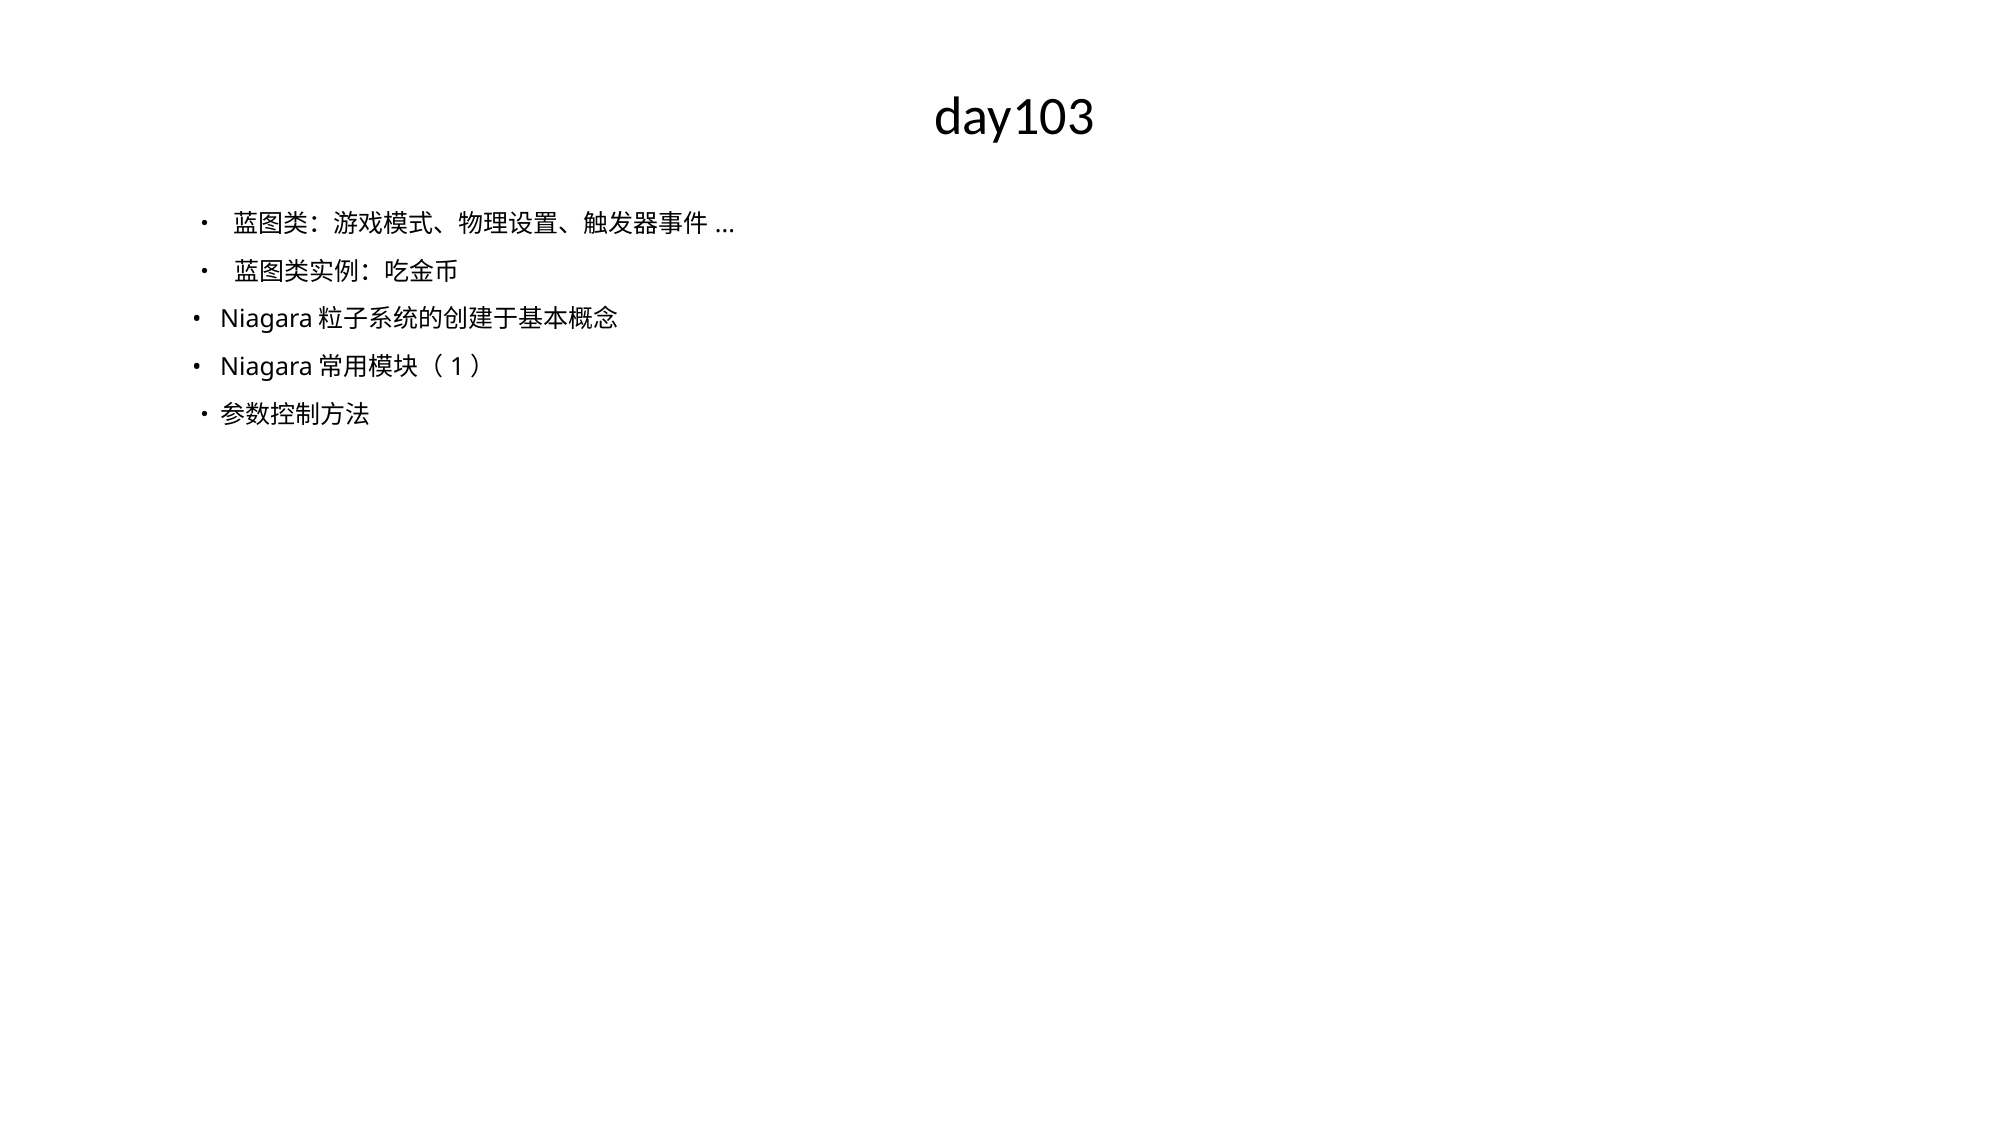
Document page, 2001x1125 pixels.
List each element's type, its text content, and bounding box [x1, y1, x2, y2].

text_box day103 [543, 42, 1486, 154]
subtitle • 蓝图类：游戏模式、物理设置、触发器事件... • 蓝图类实例：吃金币 • Niagara粒子系统的创建于基本概念 • Niagara常用模块（1） • 参数控制方法 [176, 203, 1815, 903]
